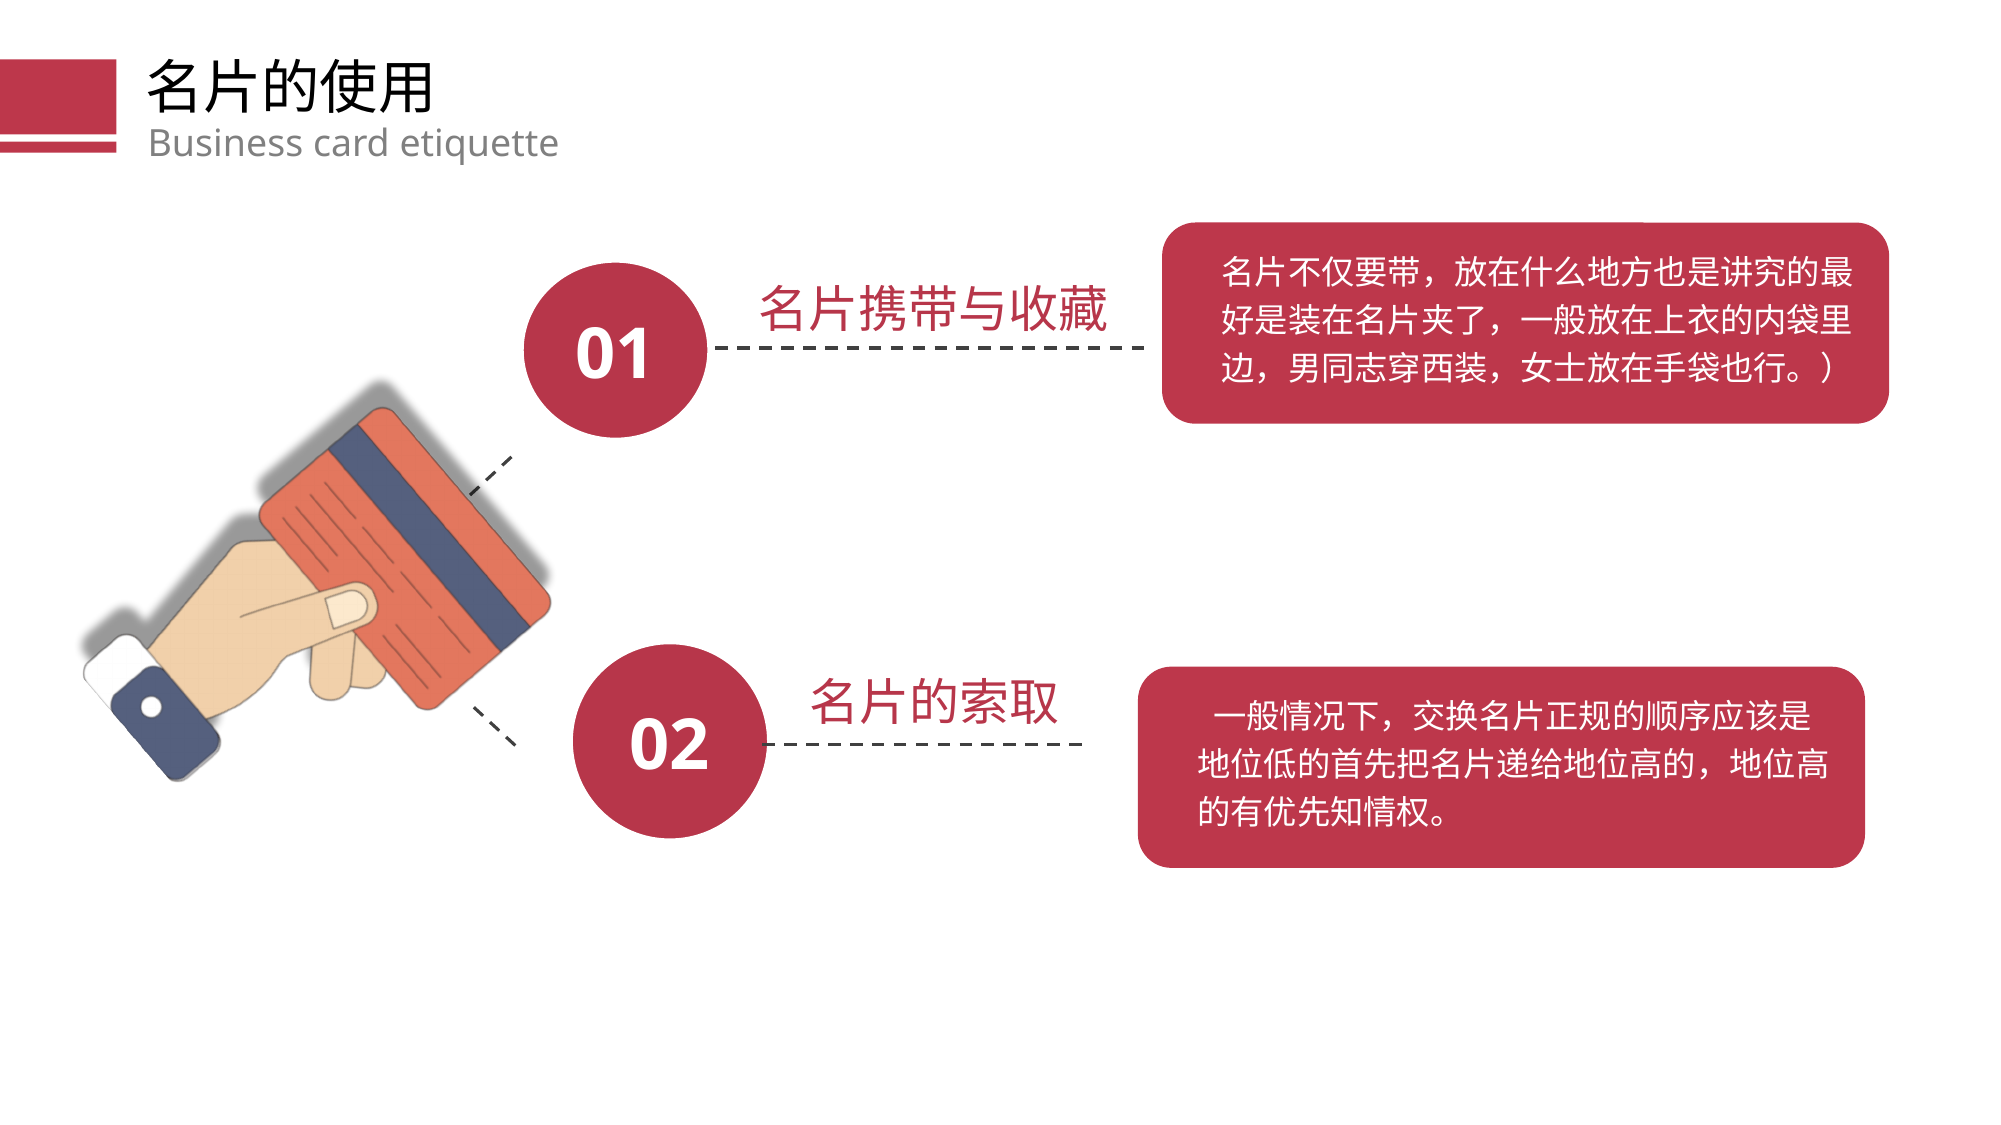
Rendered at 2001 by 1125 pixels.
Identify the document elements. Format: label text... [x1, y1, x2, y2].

text_box 01 [520, 259, 711, 441]
text_box 名片携带与收藏 [708, 278, 986, 337]
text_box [0, 42, 580, 172]
text_box 一般情况下，交换名片正规的顺序应该是地位低的首先把名片递给地位高的，地位高的有优先知情权。 [1137, 666, 1866, 868]
text_box [473, 706, 523, 753]
text_box 02 [569, 641, 771, 842]
picture [71, 397, 559, 871]
text_box [483, 450, 519, 484]
text_box 名片不仅要带，放在什么地方也是讲究的最好是装在名片夹了，一般放在上衣的内袋里边，男同志穿西装，女士放在手袋也行。） [1162, 222, 1890, 424]
text_box 名片的索取 [759, 671, 1037, 730]
